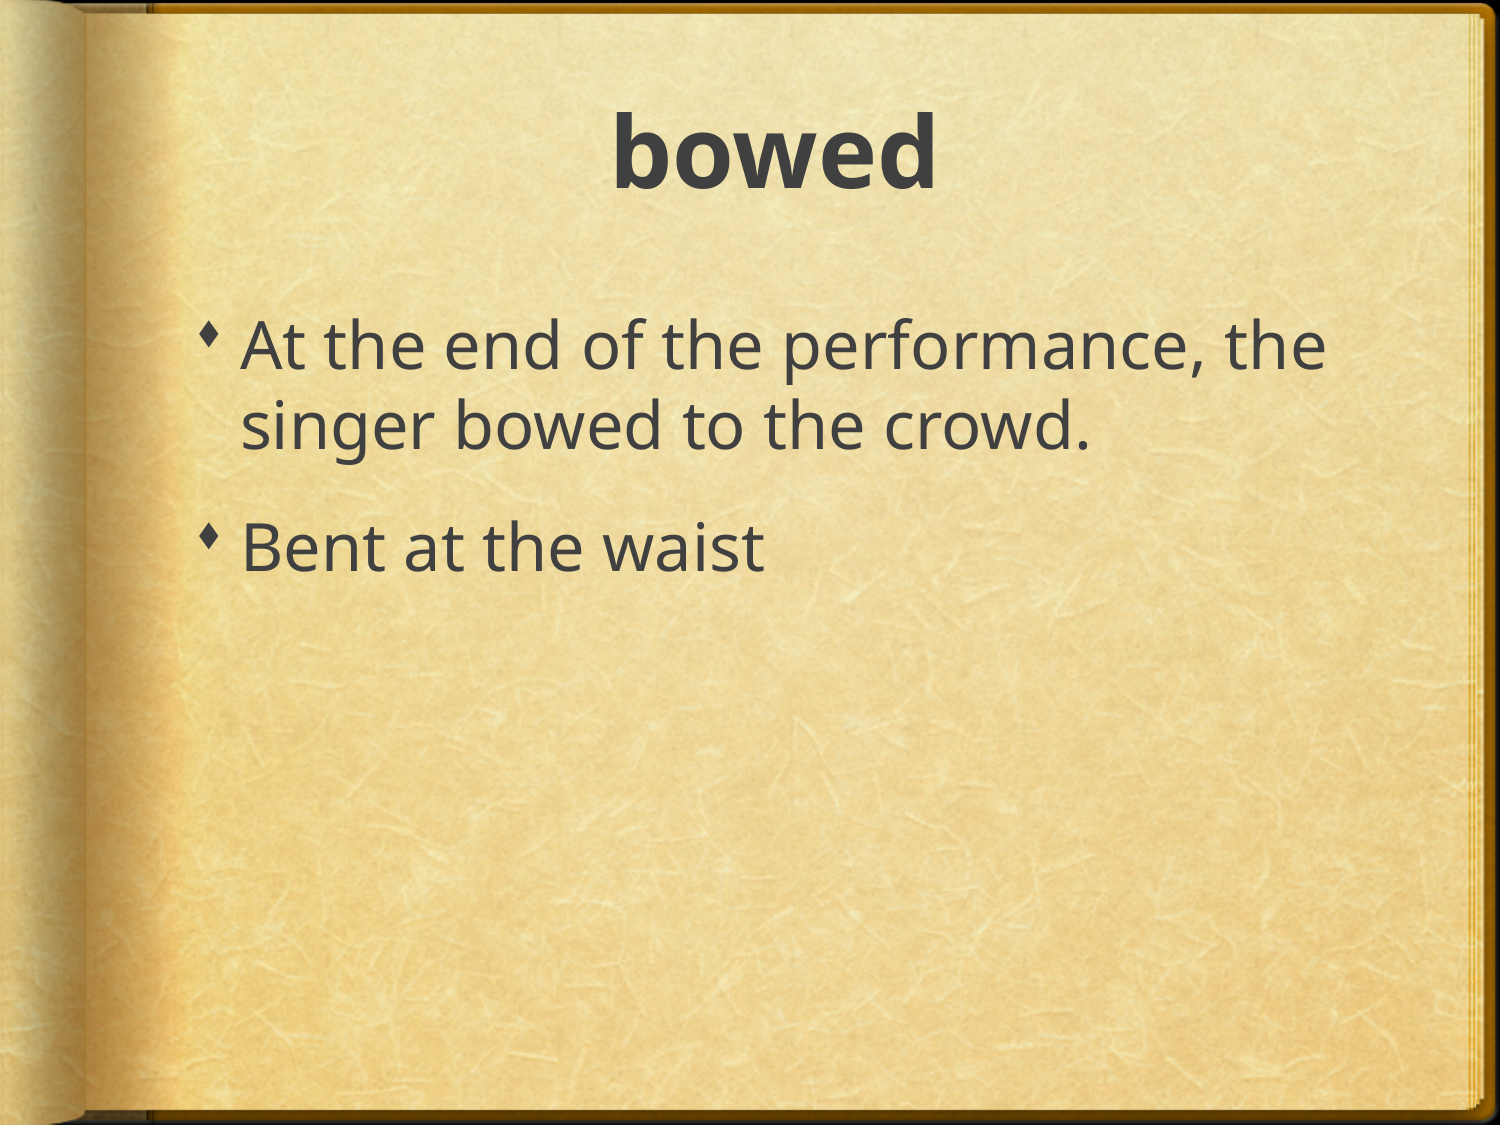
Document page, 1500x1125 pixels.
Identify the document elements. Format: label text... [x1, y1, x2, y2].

title bowed [178, 45, 1372, 265]
list At the end of the performance, the singer bowed to the crowd. Bent at the waist [178, 295, 1372, 1005]
picture [0, 0, 1500, 1125]
